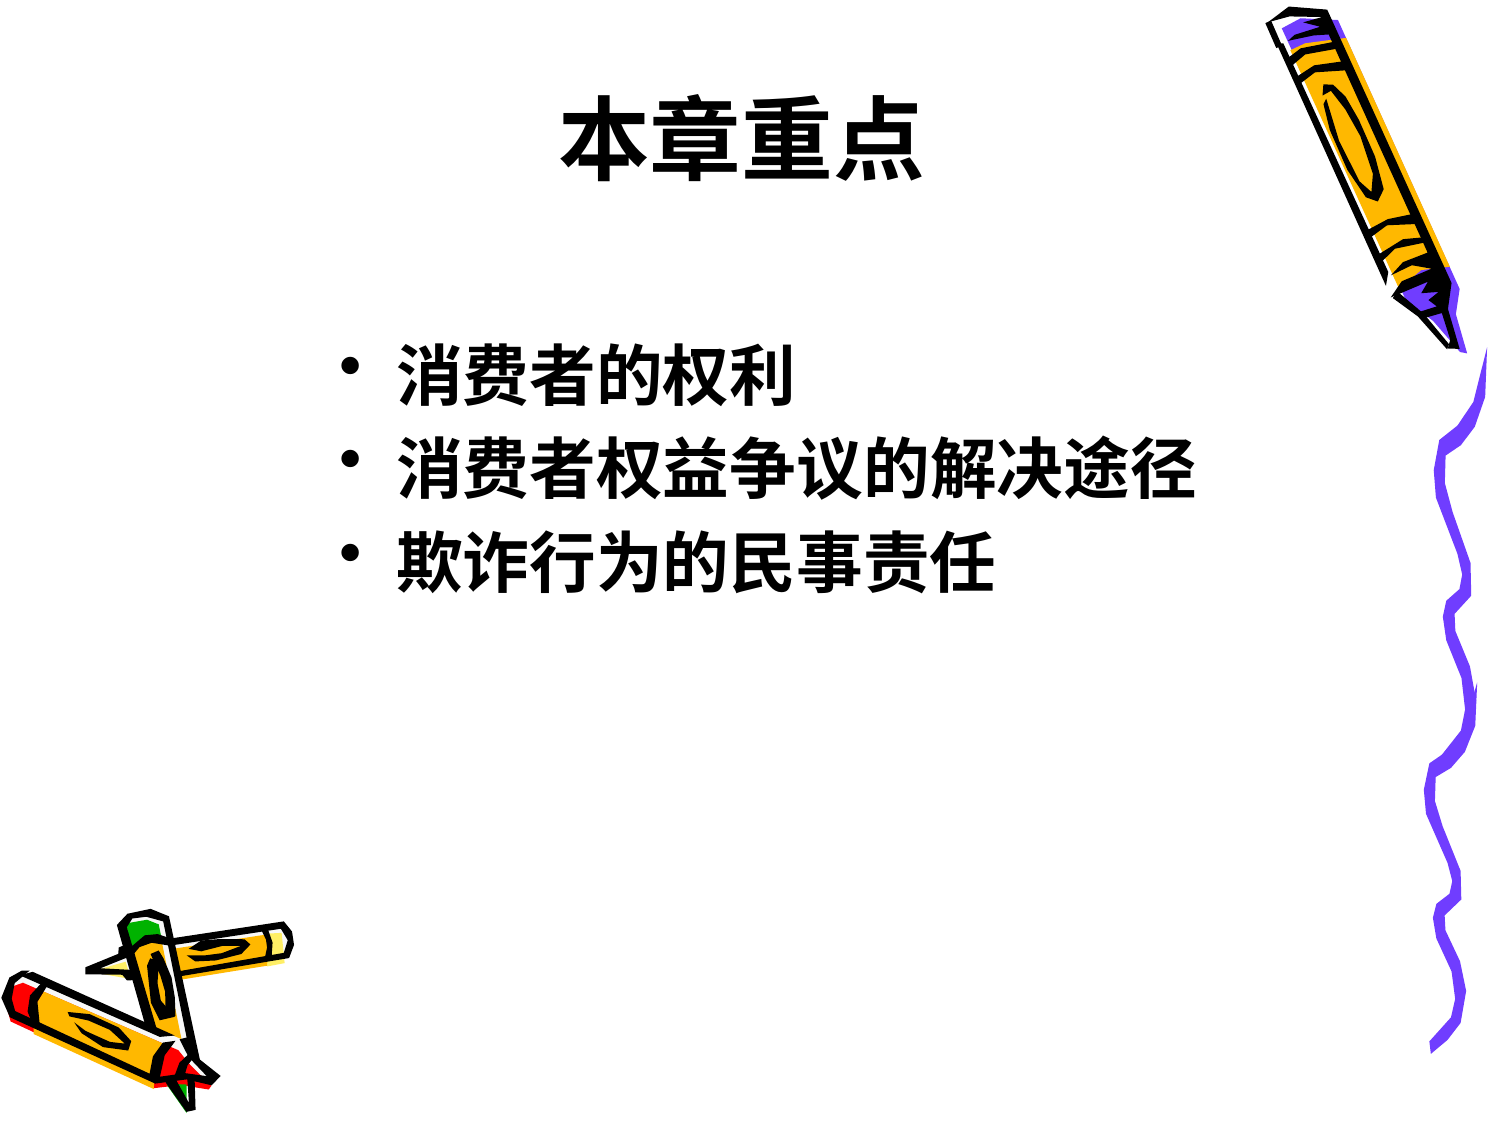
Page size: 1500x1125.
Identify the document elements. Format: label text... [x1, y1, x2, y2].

title 本章重点 [112, 24, 1372, 200]
list 消费者的权利 消费者权益争议的解决途径 欺诈行为的民事责任 [324, 326, 1252, 730]
